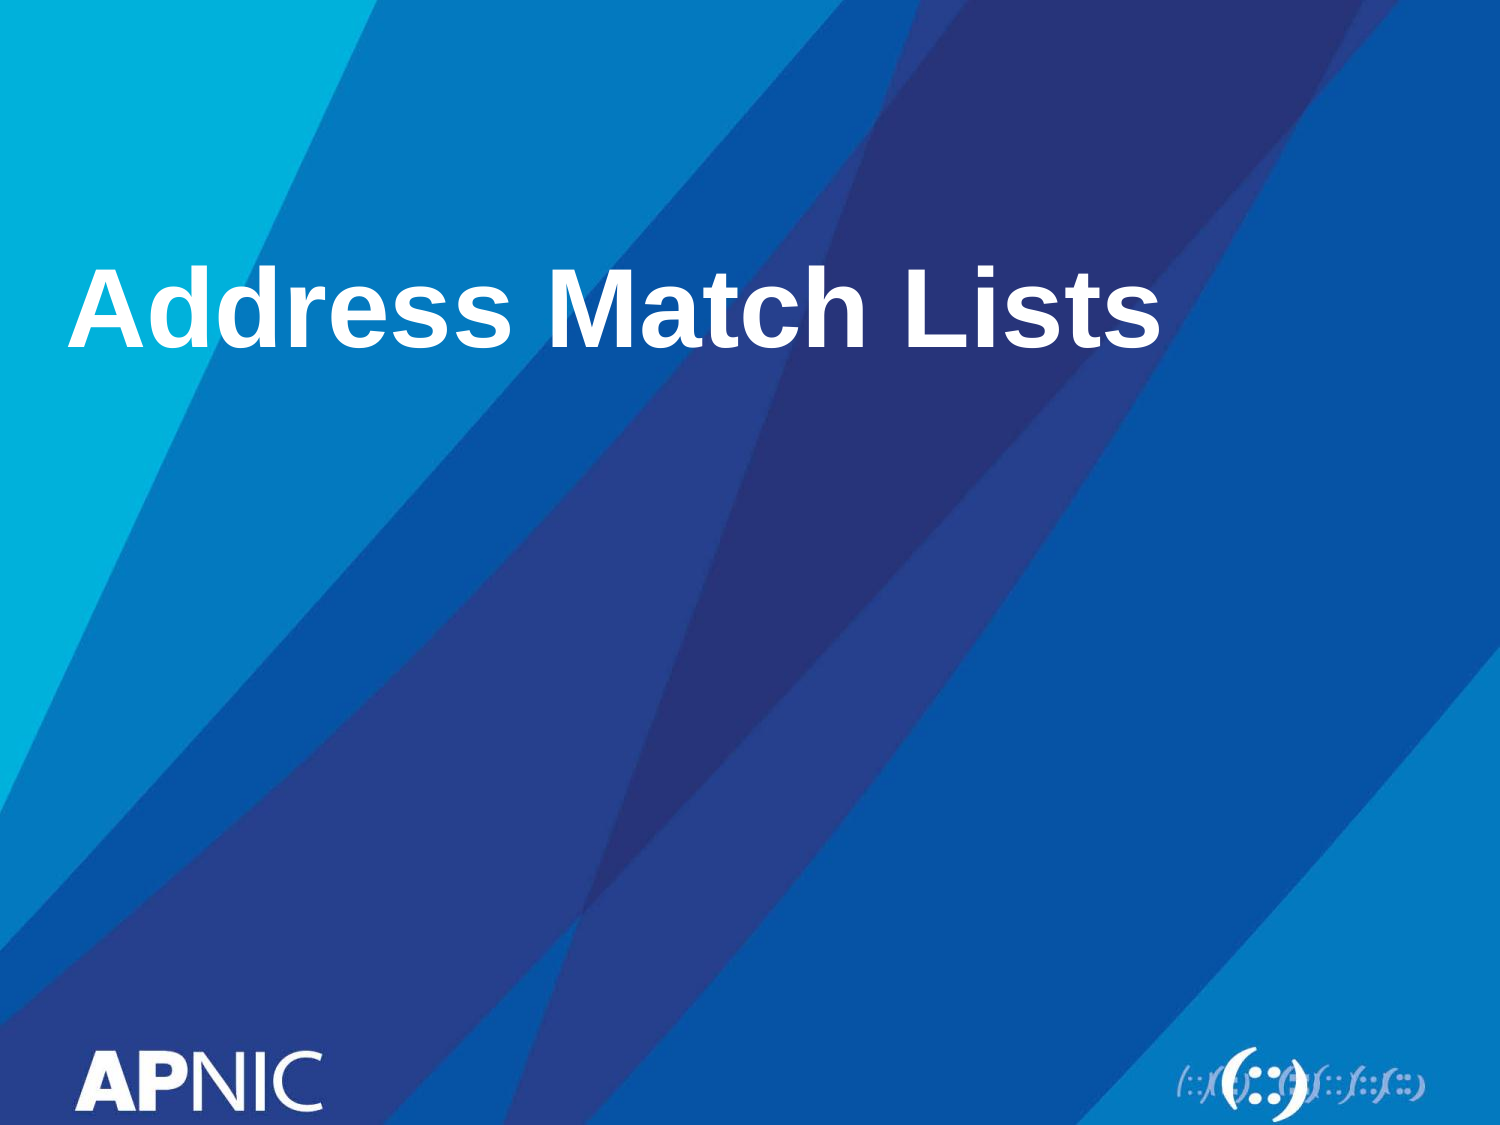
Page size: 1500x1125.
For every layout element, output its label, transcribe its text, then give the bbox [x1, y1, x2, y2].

title Address Match Lists [64, 125, 1435, 480]
picture [0, 0, 1500, 1125]
subtitle [64, 491, 1435, 780]
